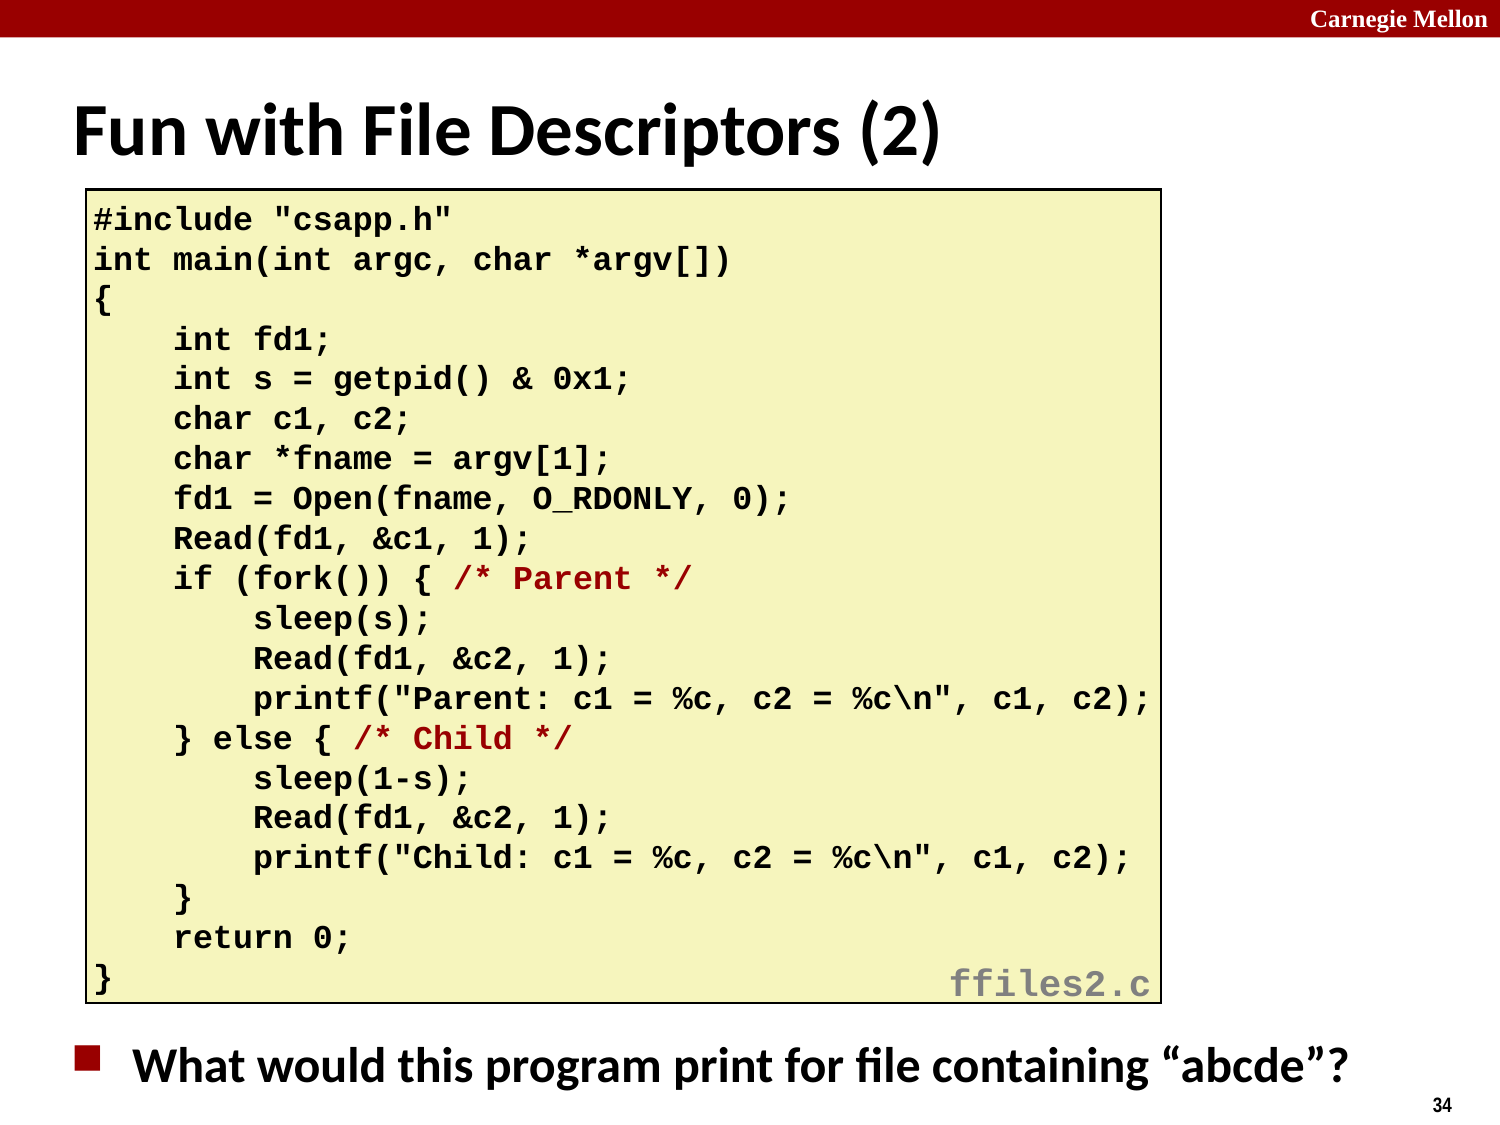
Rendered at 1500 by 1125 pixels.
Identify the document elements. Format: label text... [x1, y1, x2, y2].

text_box ffiles2.c [933, 951, 1166, 1012]
title Fun with File Descriptors (2) [58, 62, 1305, 188]
list What would this program print for file containing “abcde”? [60, 1024, 1424, 1113]
text_box #include "csapp.h" int main(int argc, char *argv[]) { int fd1; int s = getpid() & 0x1; char c1, c2; char *fname = argv[1]; fd1 = Open(fname, O_RDONLY, 0); Read(fd1, &c1, 1); if (fork()) { /* Parent */ sleep(s); Read(fd1, &c2, 1); printf("Parent: c1 = %c, c2 = %c\n", c1, c2); } else { /* Child */ sleep(1-s); Read(fd1, &c2, 1); printf("Child: c1 = %c, c2 = %c\n", c1, c2); } return 0; } [85, 189, 1161, 1003]
